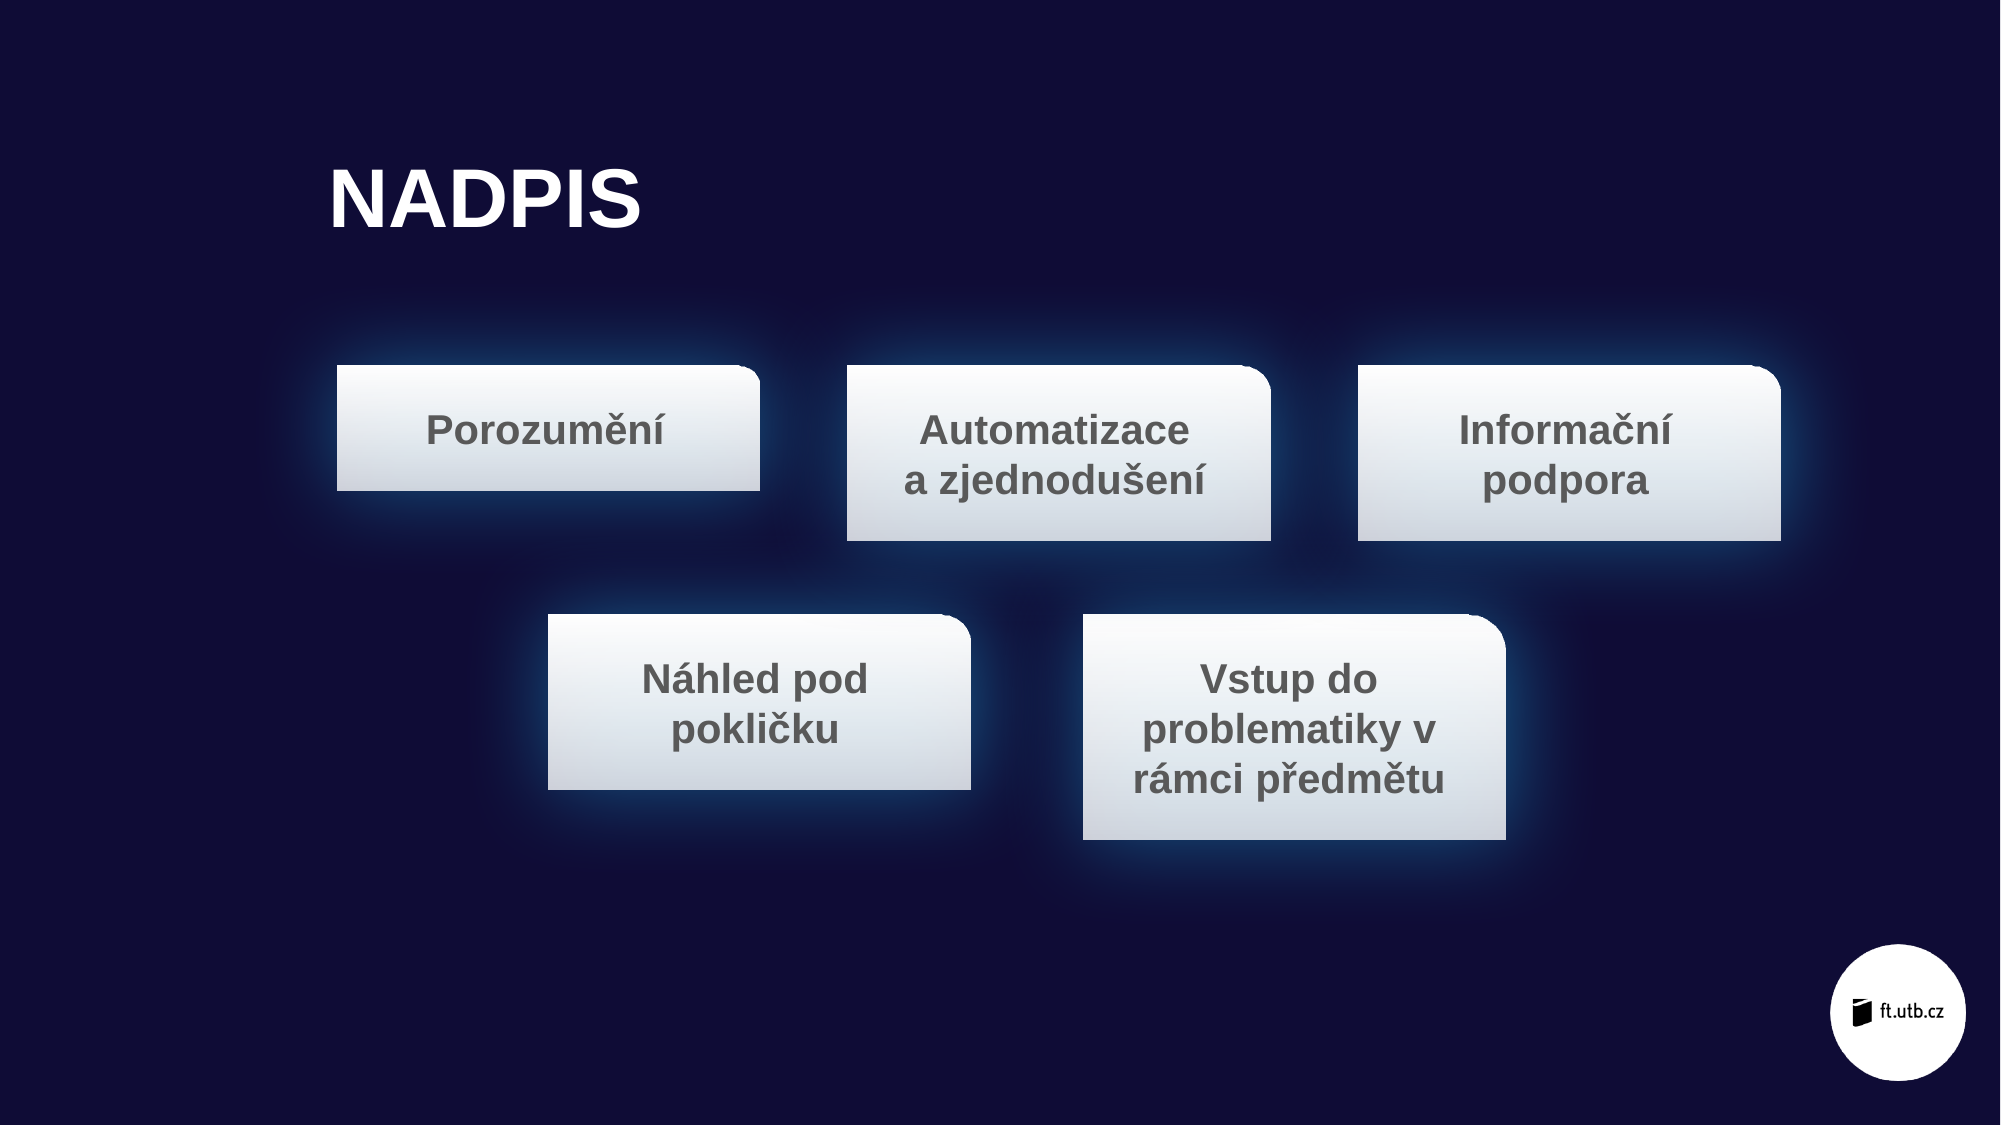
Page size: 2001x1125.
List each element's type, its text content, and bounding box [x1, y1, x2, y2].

text_box Automatizace a zjednodušení [847, 365, 1271, 541]
text_box Náhled pod pokličku [548, 614, 971, 790]
picture [1830, 944, 1966, 1081]
text_box Porozumění [337, 365, 760, 491]
text_box NADPIS [314, 137, 1600, 252]
text_box Informační podpora [1358, 365, 1781, 541]
text_box Vstup do problematiky v rámci předmětu [1083, 615, 1506, 840]
